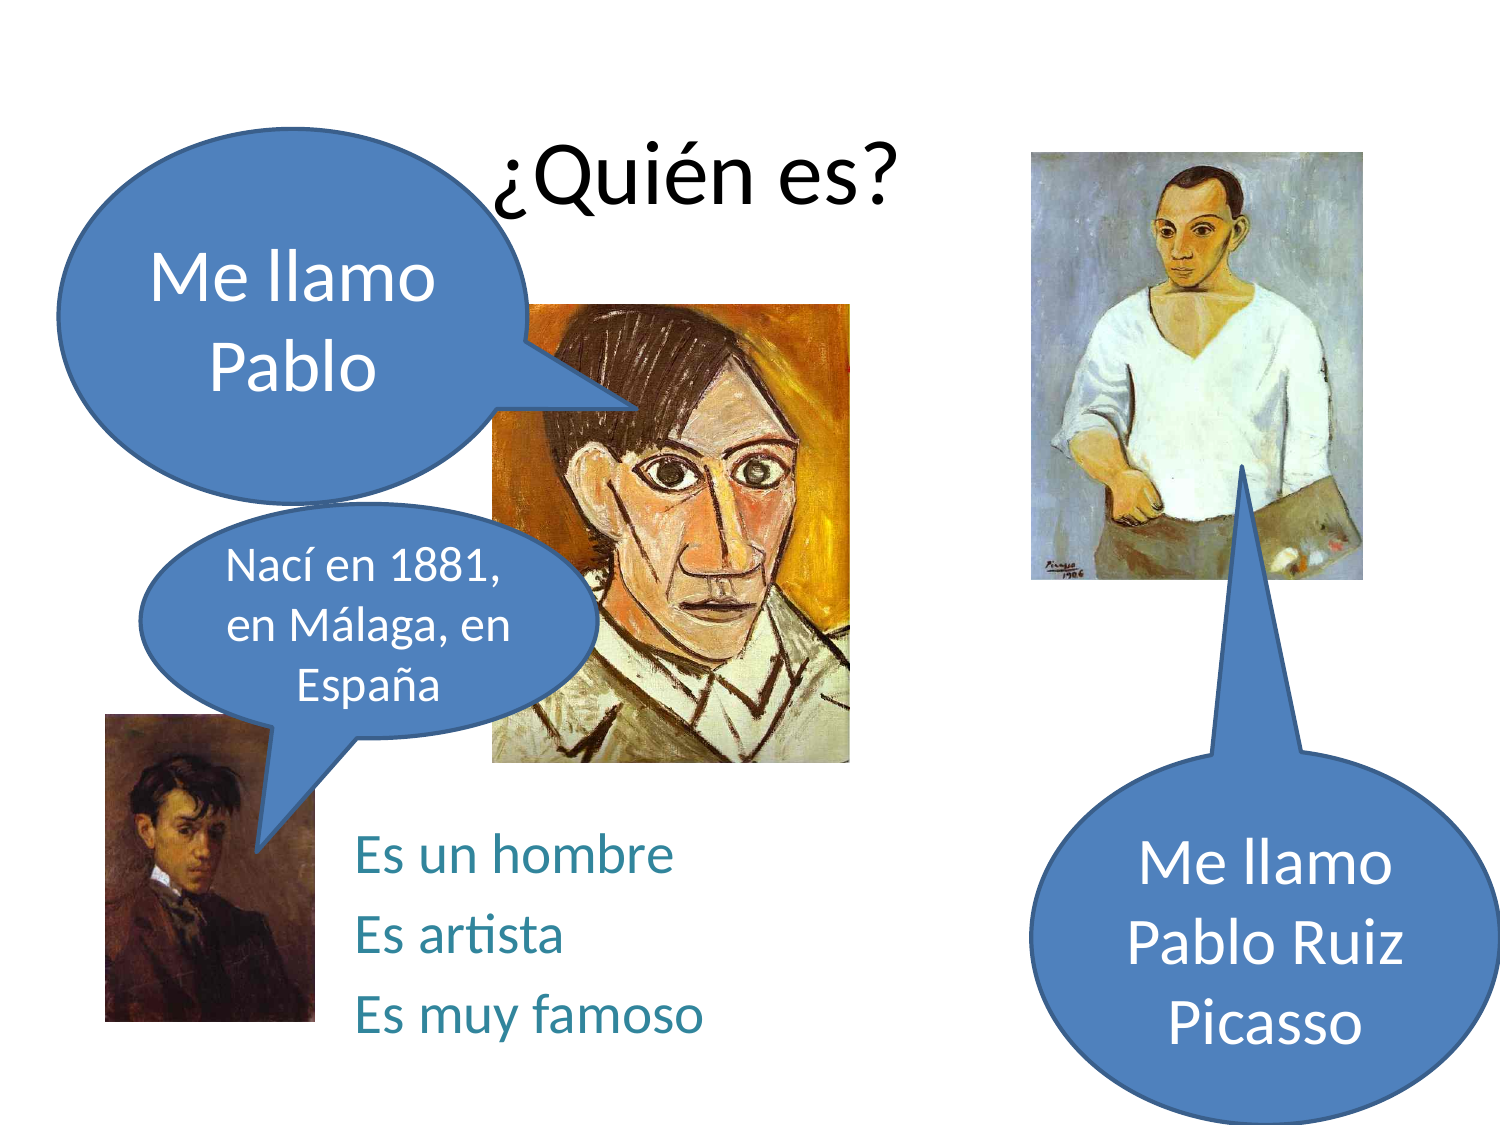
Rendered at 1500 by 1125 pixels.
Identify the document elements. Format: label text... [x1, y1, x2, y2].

text_box Me llamo Pablo Ruiz Picasso [1029, 587, 1500, 1125]
subtitle Es un hombre Es artista Es muy famoso [339, 808, 1091, 1055]
title ¿Quién es? [58, 46, 1334, 289]
picture [105, 714, 315, 1022]
text_box Me llamo Pablo [56, 126, 529, 506]
picture [1030, 152, 1363, 580]
picture [491, 304, 850, 763]
text_box Nací en 1881, en Málaga, en España [138, 501, 486, 785]
